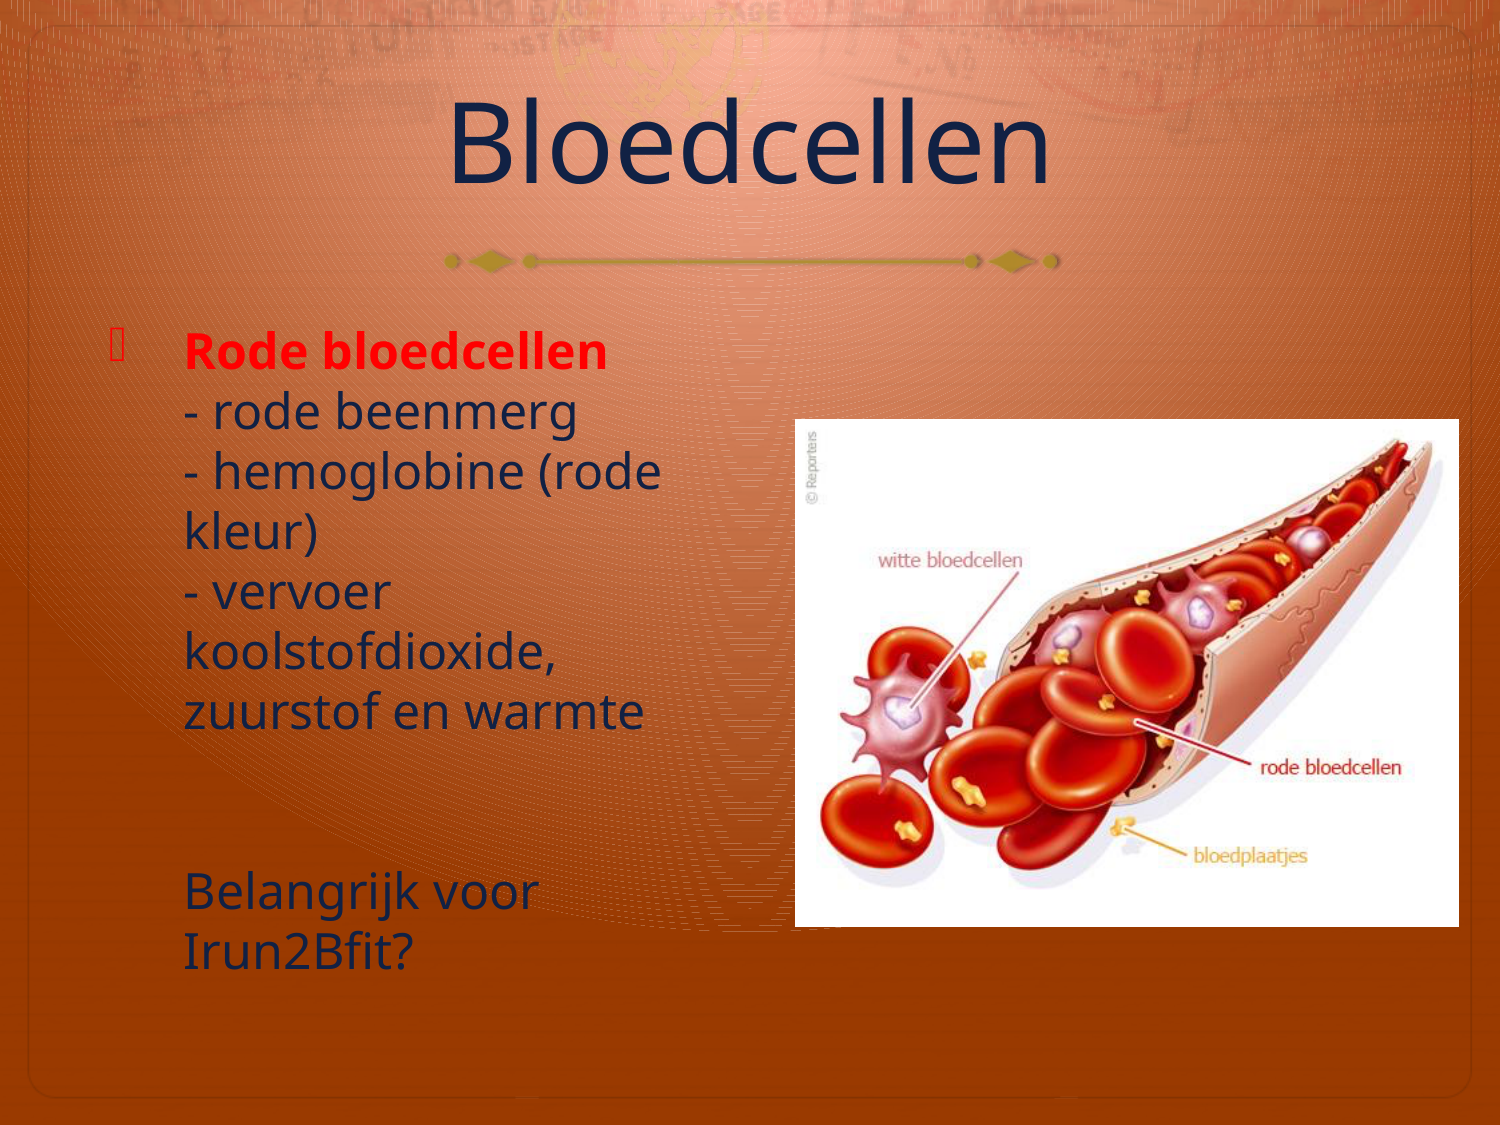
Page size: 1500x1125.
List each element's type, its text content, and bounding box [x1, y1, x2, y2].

picture [0, 0, 1500, 1125]
title Bloedcellen [93, 45, 1407, 233]
list Rode bloedcellen - rode beenmerg - hemoglobine (rode kleur) - vervoer koolstofdioxide, zuurstof en warmte Belangrijk voor Irun2Bfit? [93, 312, 779, 1125]
